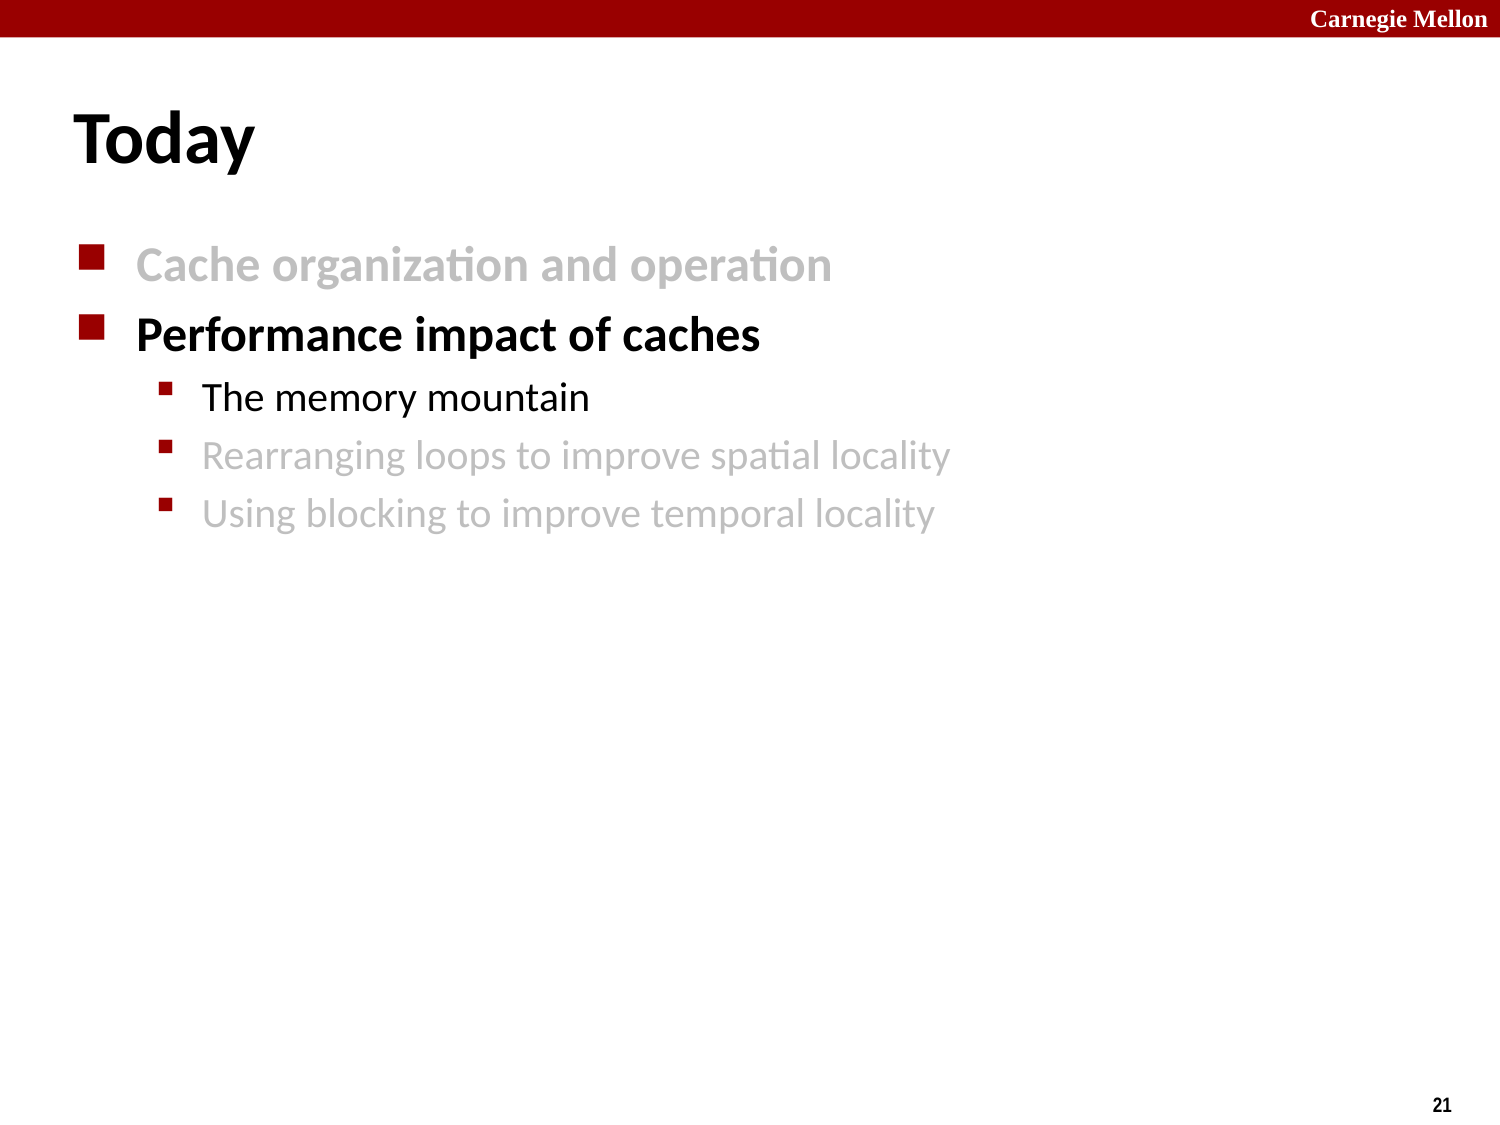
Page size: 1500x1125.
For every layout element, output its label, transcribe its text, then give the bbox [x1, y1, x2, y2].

title Today [58, 71, 1305, 197]
list Cache organization and operation Performance impact of caches The memory mountain Rearranging loops to improve spatial locality Using blocking to improve temporal locality [64, 223, 1361, 1040]
